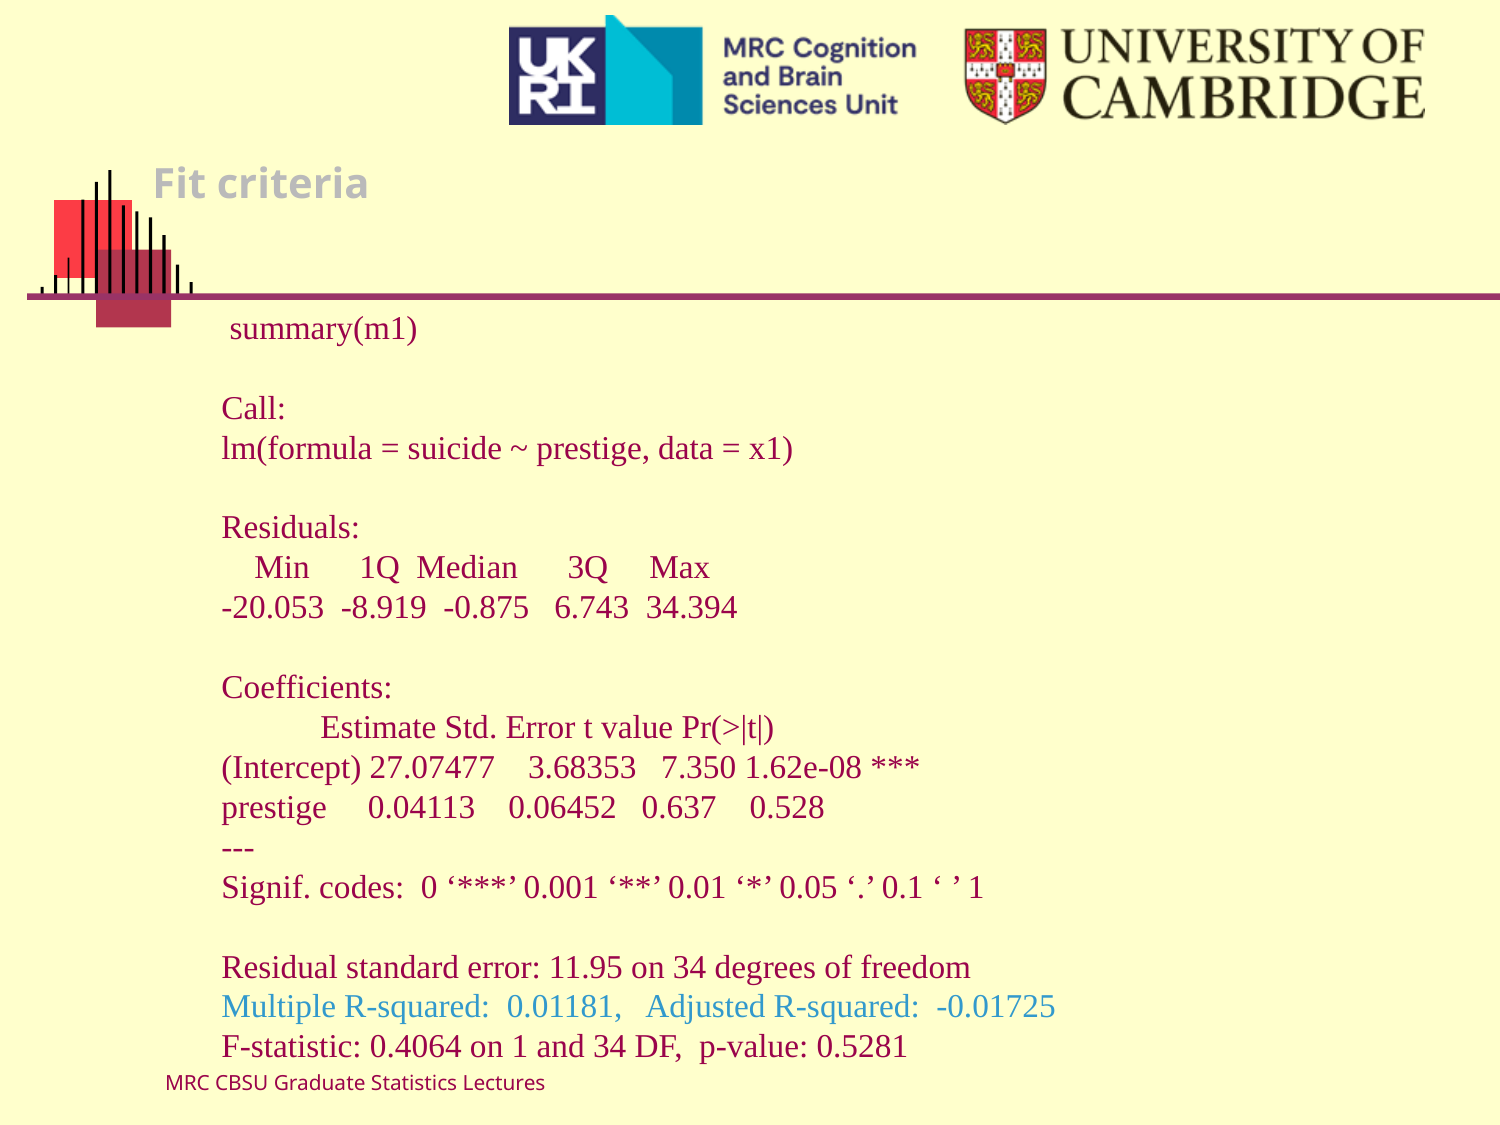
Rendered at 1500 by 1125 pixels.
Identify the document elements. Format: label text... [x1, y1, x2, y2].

footer MRC CBSU Graduate Statistics Lectures [149, 1062, 988, 1101]
title Fit criteria [137, 137, 988, 233]
text_box summary(m1) Call: lm(formula = suicide ~ prestige, data = x1) Residuals: Min 1Q Median 3Q Max -20.053 -8.919 -0.875 6.743 34.394 Coefficients: Estimate Std. Error t value Pr(>|t|) (Intercept) 27.07477 3.68353 7.350 1.62e-08 *** prestige 0.04113 0.06452 0.637 0.528 --- Signif. codes: 0 ‘***’ 0.001 ‘**’ 0.01 ‘*’ 0.05 ‘.’ 0.1 ‘ ’ 1 Residual standard error: 11.95 on 34 degrees of freedom Multiple R-squared: 0.01181, Adjusted R-squared: -0.01725 F-statistic: 0.4064 on 1 and 34 DF, p-value: 0.5281 [206, 298, 1500, 1072]
picture [509, 15, 1425, 125]
